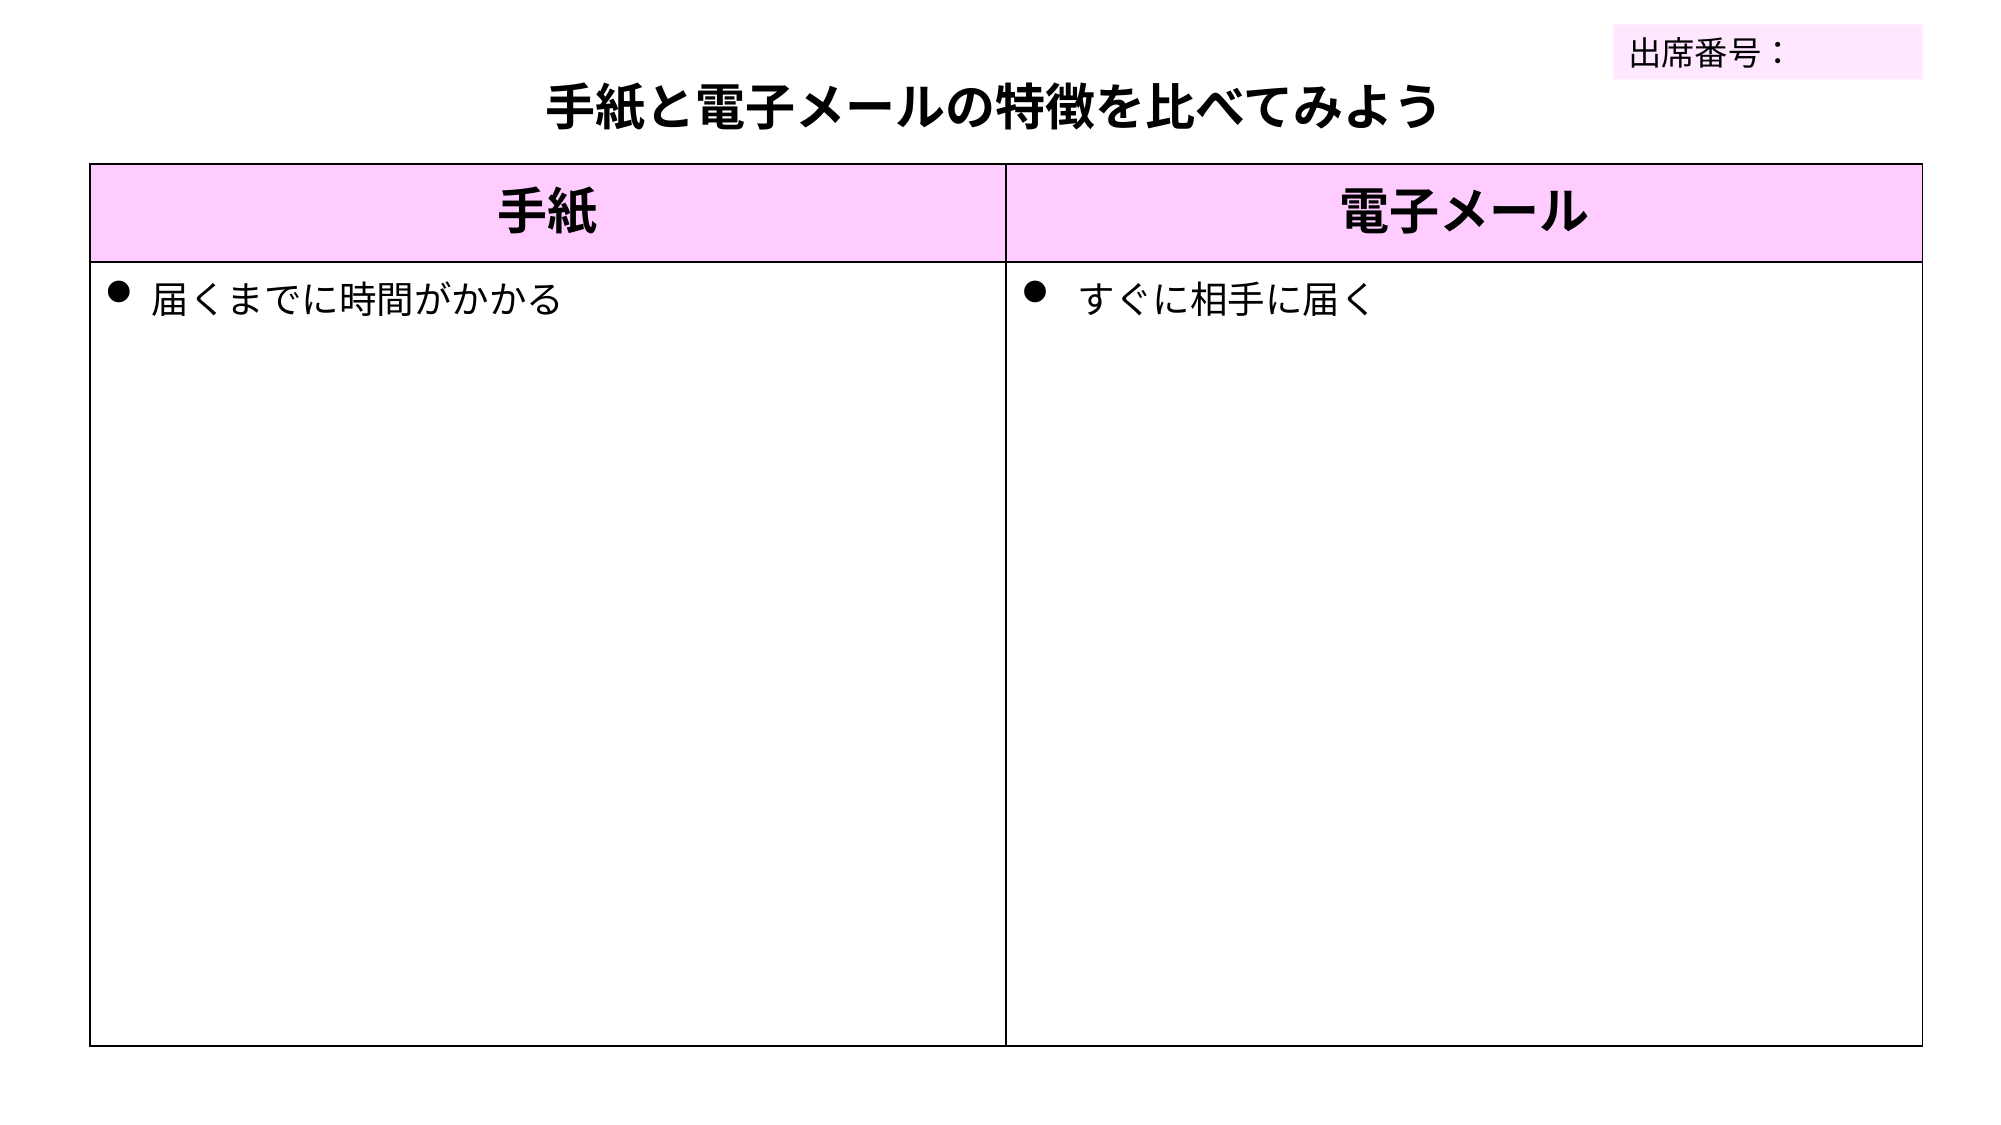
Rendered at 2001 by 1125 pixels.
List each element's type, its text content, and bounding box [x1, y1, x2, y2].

text_box 手紙と電子メールの特徴を比べてみよう [530, 68, 1539, 144]
table_header 手紙 [91, 165, 1005, 261]
text_box 出席番号： [1613, 24, 1923, 80]
table_cell 届くまでに時間がかかる [91, 263, 1005, 1045]
table_cell すぐに相手に届く [1007, 263, 1922, 1045]
table_header 電子メール [1007, 165, 1922, 261]
